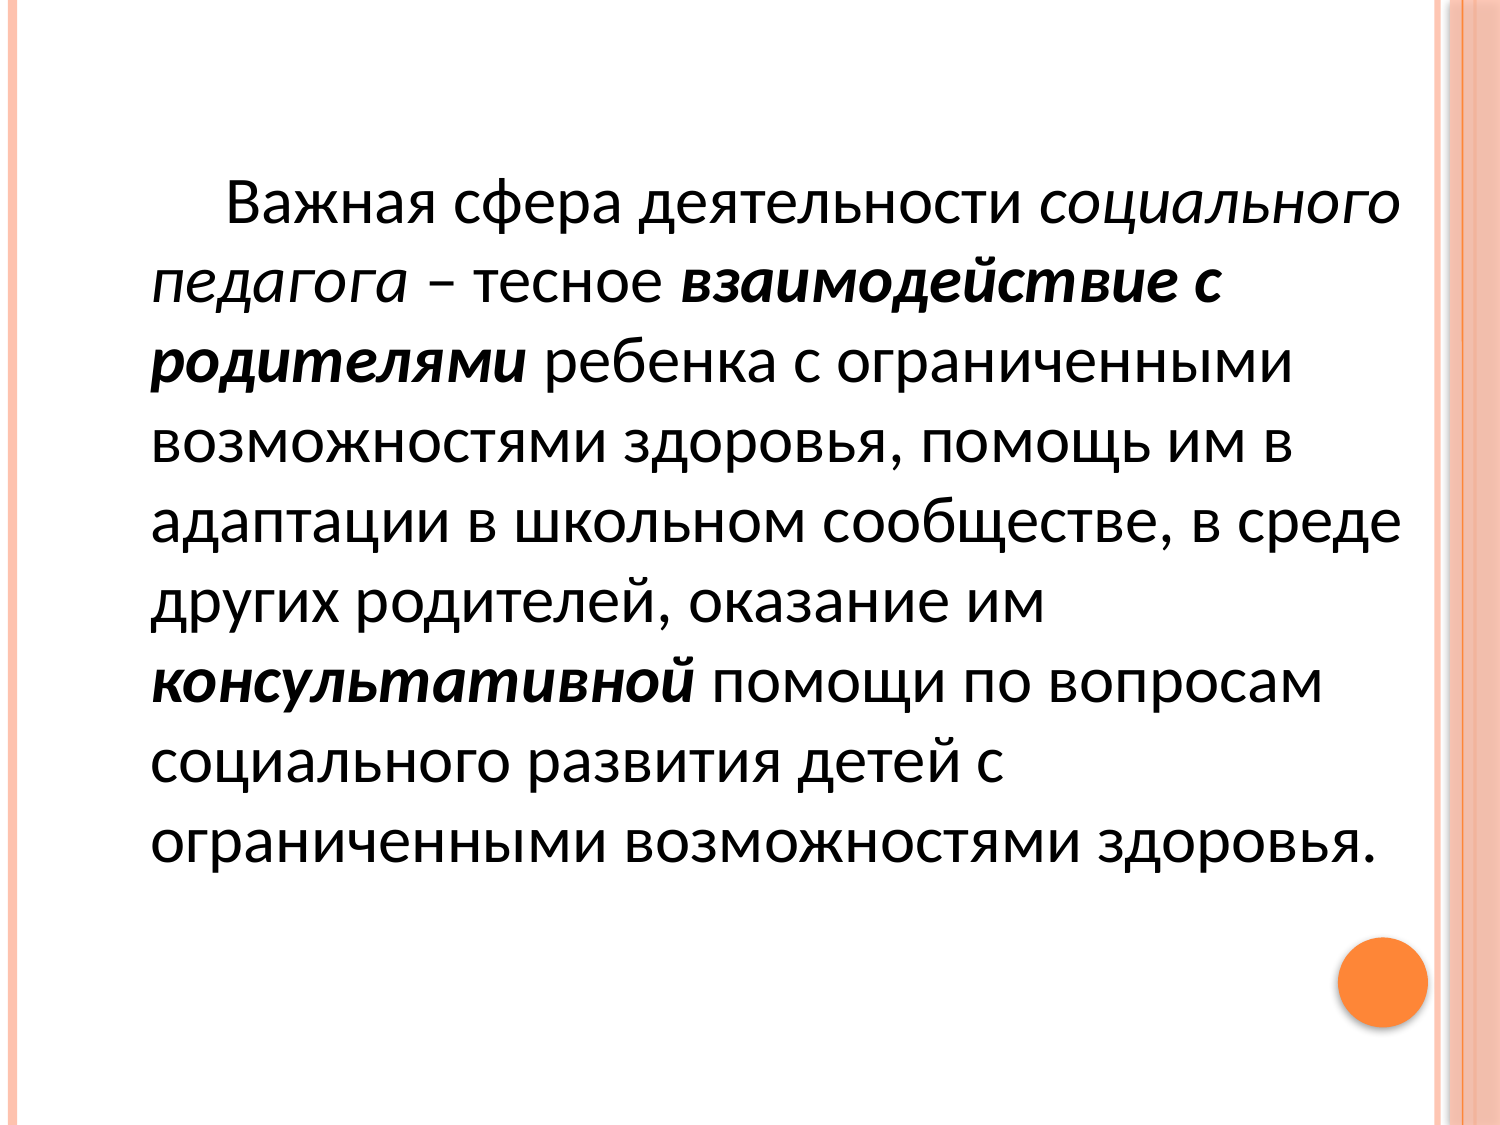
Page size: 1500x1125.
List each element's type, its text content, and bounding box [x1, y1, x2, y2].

text_box Важная сфера деятельности социального педагога – тесное взаимодействие с родителями ребенка с ограниченными возможностями здоровья, помощь им в адаптации в школьном сообществе, в среде других родителей, оказание им консультативной помощи по вопросам социального развития детей с ограниченными возможностями здоровья. [135, 148, 1447, 929]
